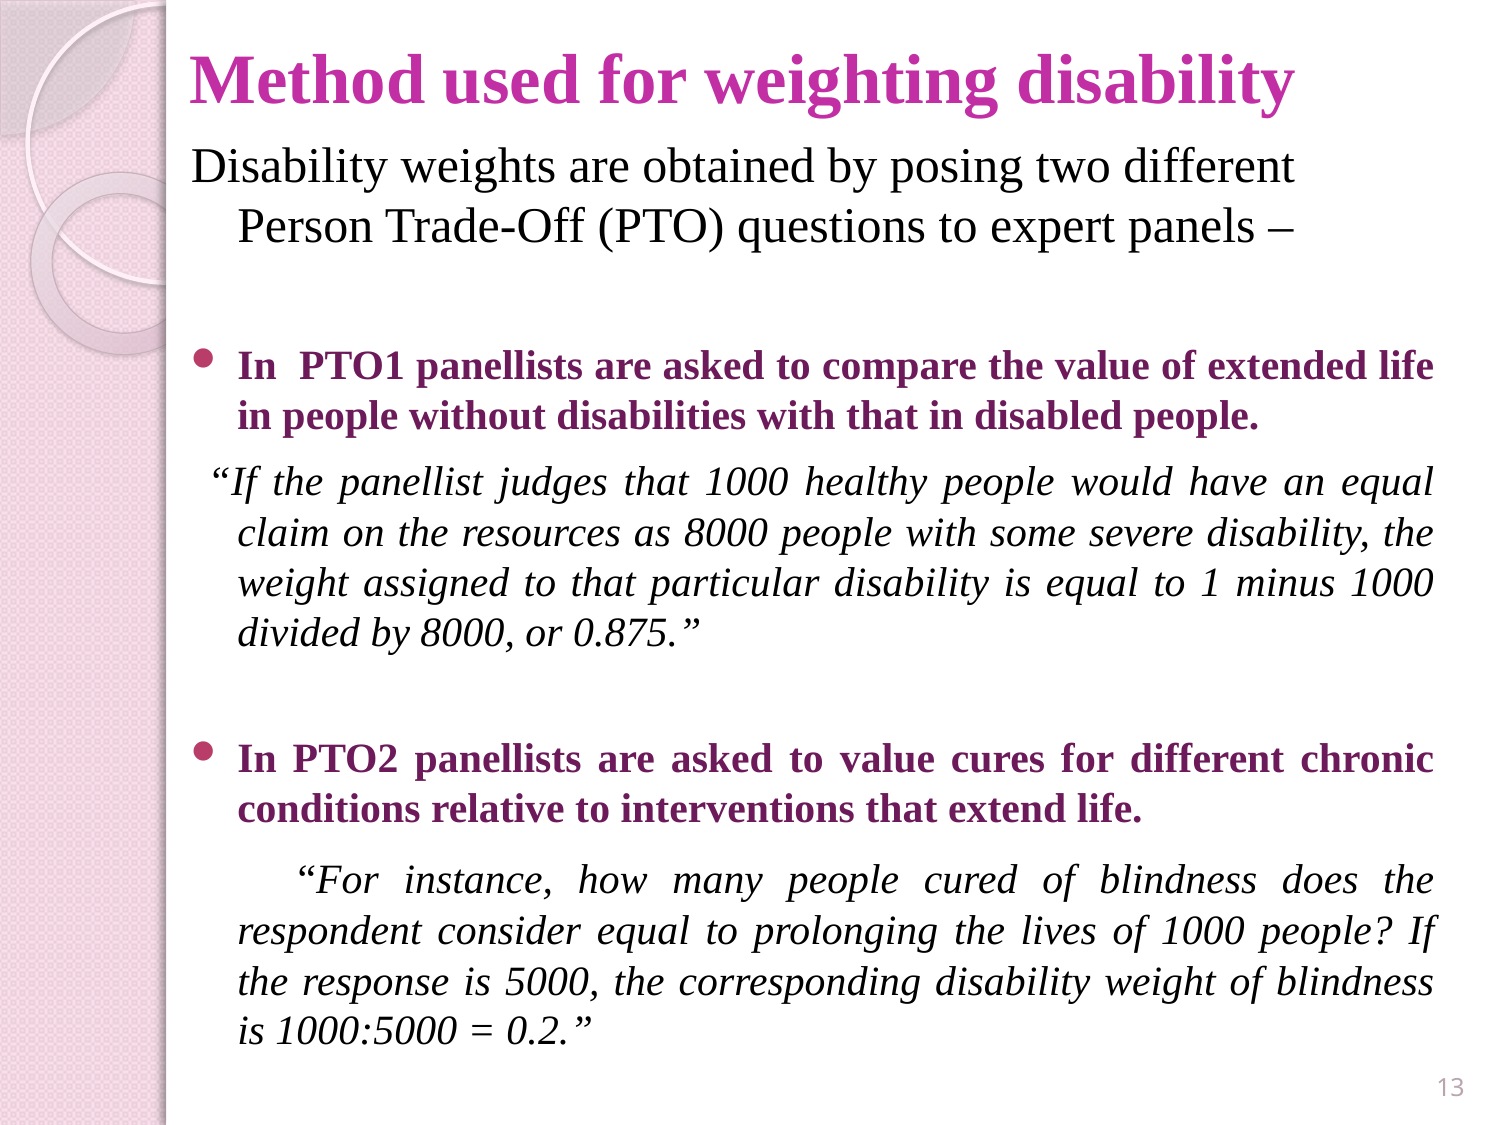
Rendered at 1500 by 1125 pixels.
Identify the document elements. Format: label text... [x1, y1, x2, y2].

list Disability weights are obtained by posing two different Person Trade-Off (PTO) questions to expert panels – In PTO1 panellists are asked to compare the value of extended life in people without disabilities with that in disabled people. “If the panellist judges that 1000 healthy people would have an equal claim on the resources as 8000 people with some severe disability, the weight assigned to that particular disability is equal to 1 minus 1000 divided by 8000, or 0.875.” In PTO2 panellists are asked to value cures for different chronic conditions relative to interventions that extend life. “For instance, how many people cured of blindness does the respondent consider equal to prolonging the lives of 1000 people? If the response is 5000, the corresponding disability weight of blindness is 1000:5000 = 0.2.” [162, 125, 1450, 1088]
slide_number 13 [1413, 1034, 1488, 1113]
title Method used for weighting disability [174, 0, 1500, 150]
